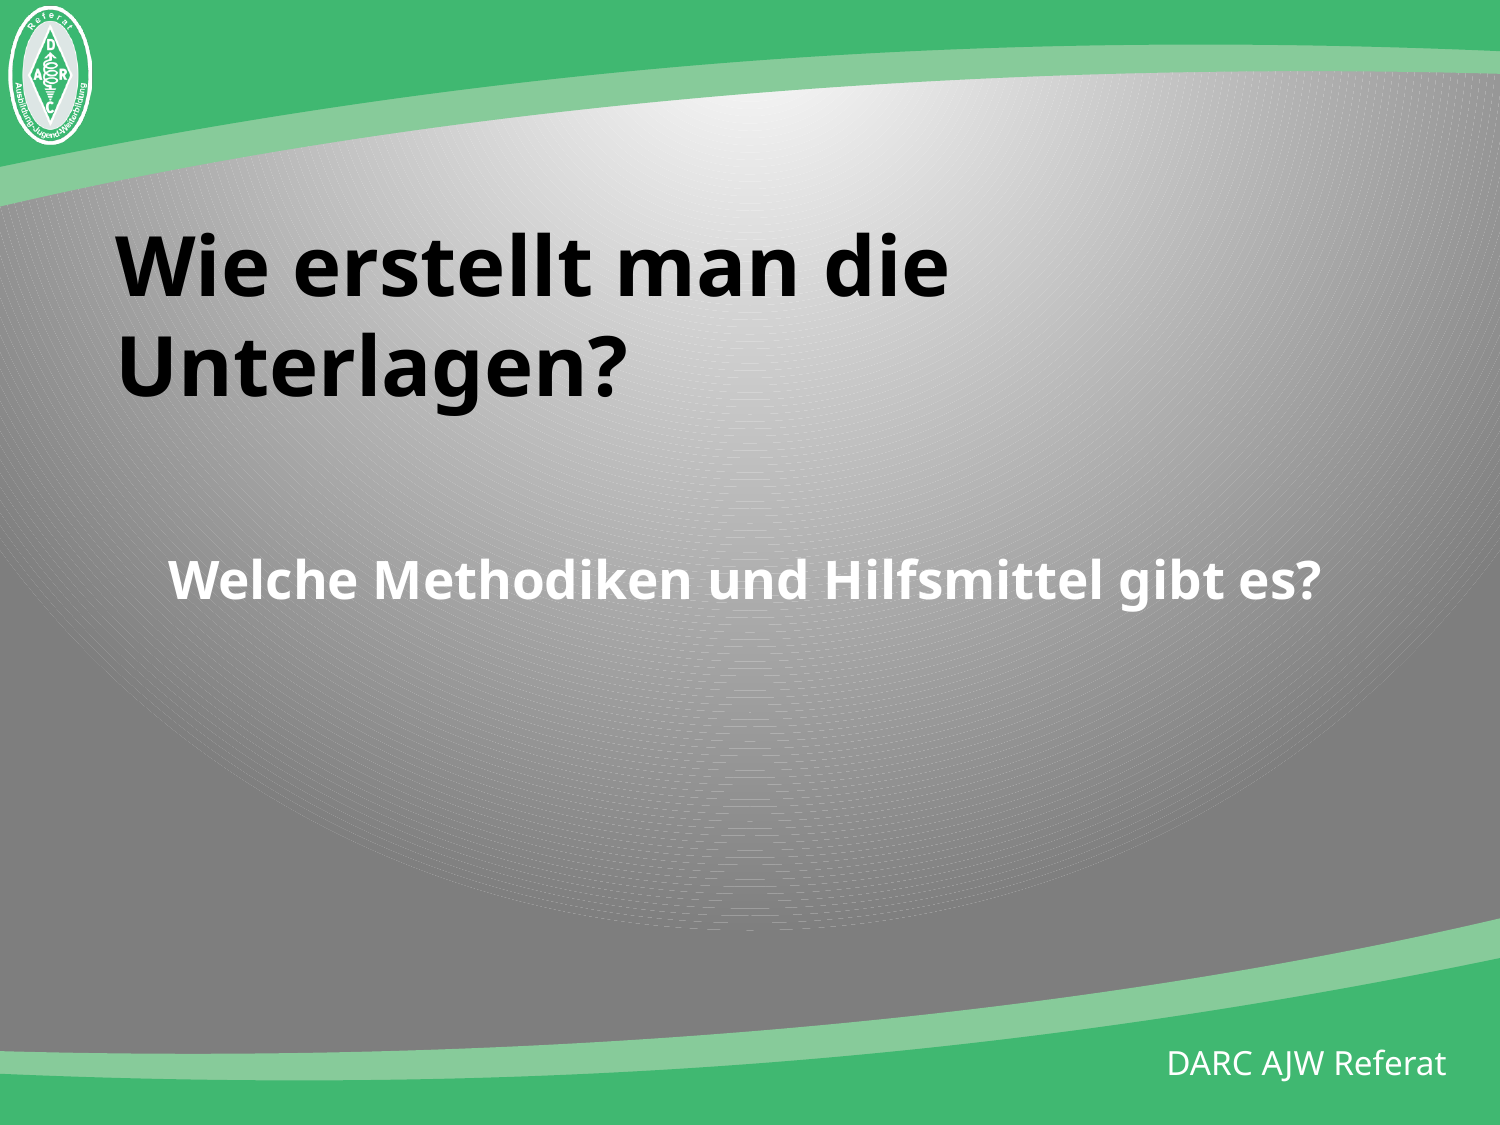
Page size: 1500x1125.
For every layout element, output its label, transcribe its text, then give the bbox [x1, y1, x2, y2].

title Wie erstellt man die Unterlagen? [100, 278, 1459, 421]
text_box Welche Methodiken und Hilfsmittel gibt es? [153, 538, 1406, 632]
picture [0, 0, 101, 151]
